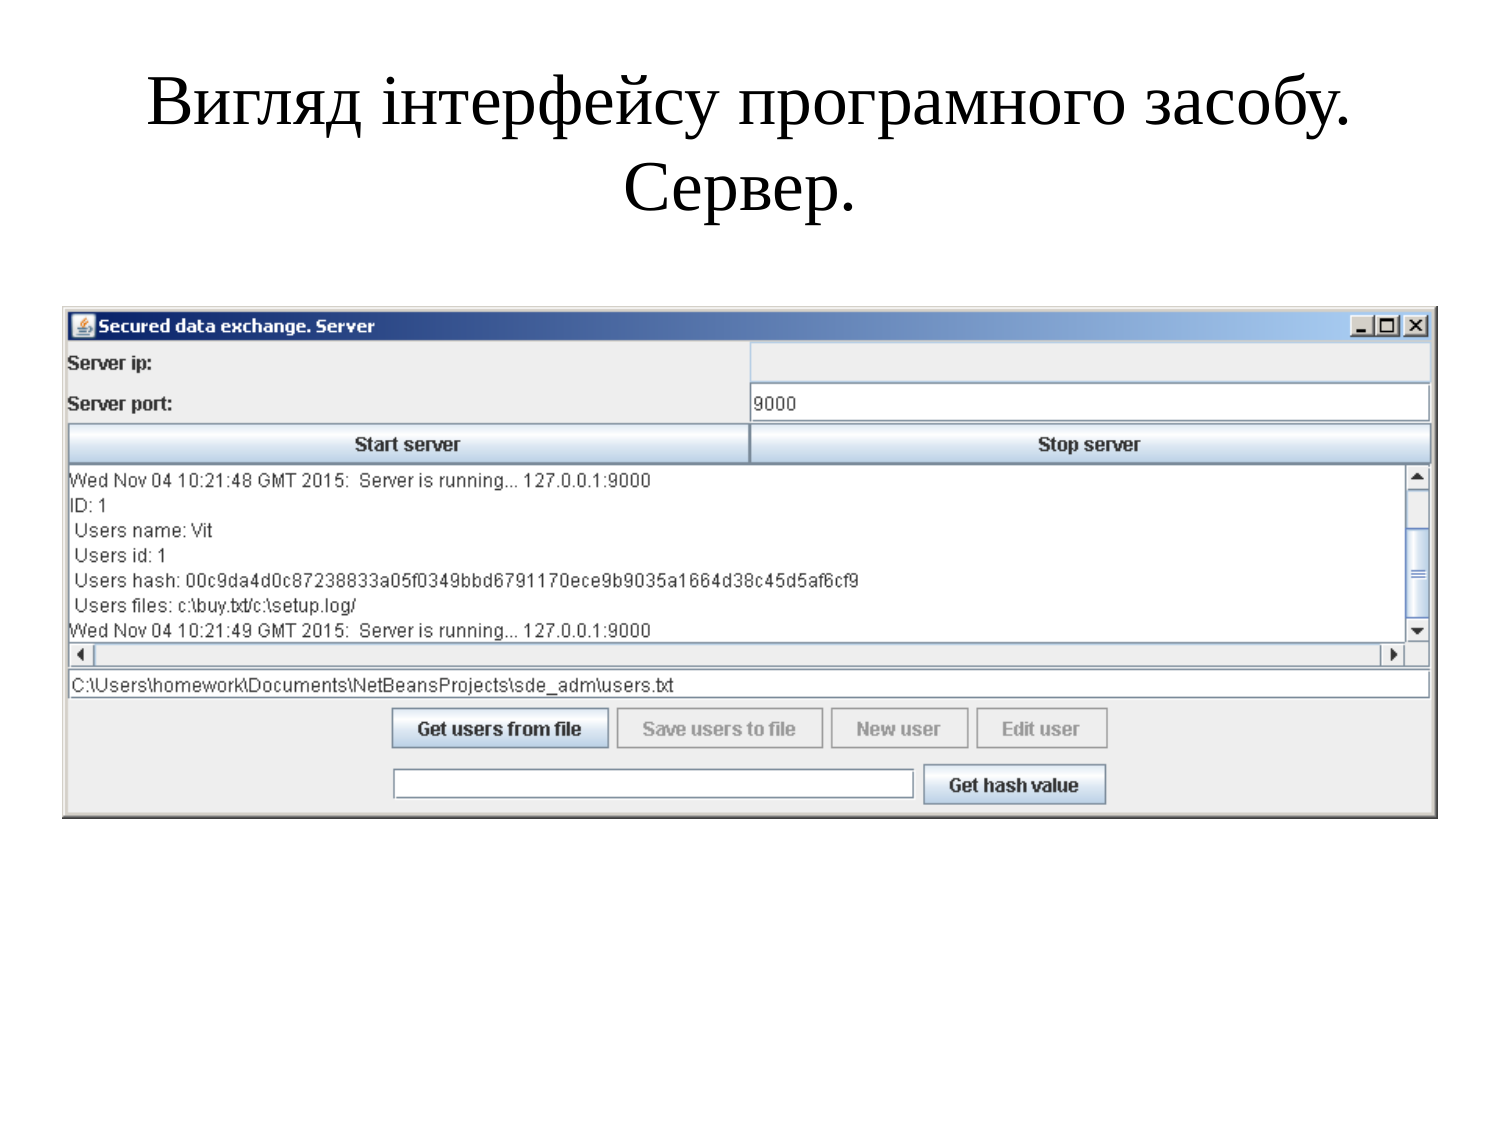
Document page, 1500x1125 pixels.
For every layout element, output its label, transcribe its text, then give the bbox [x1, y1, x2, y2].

title Вигляд інтерфейсу програмного засобу. Сервер. [75, 45, 1425, 233]
picture [62, 305, 1438, 819]
